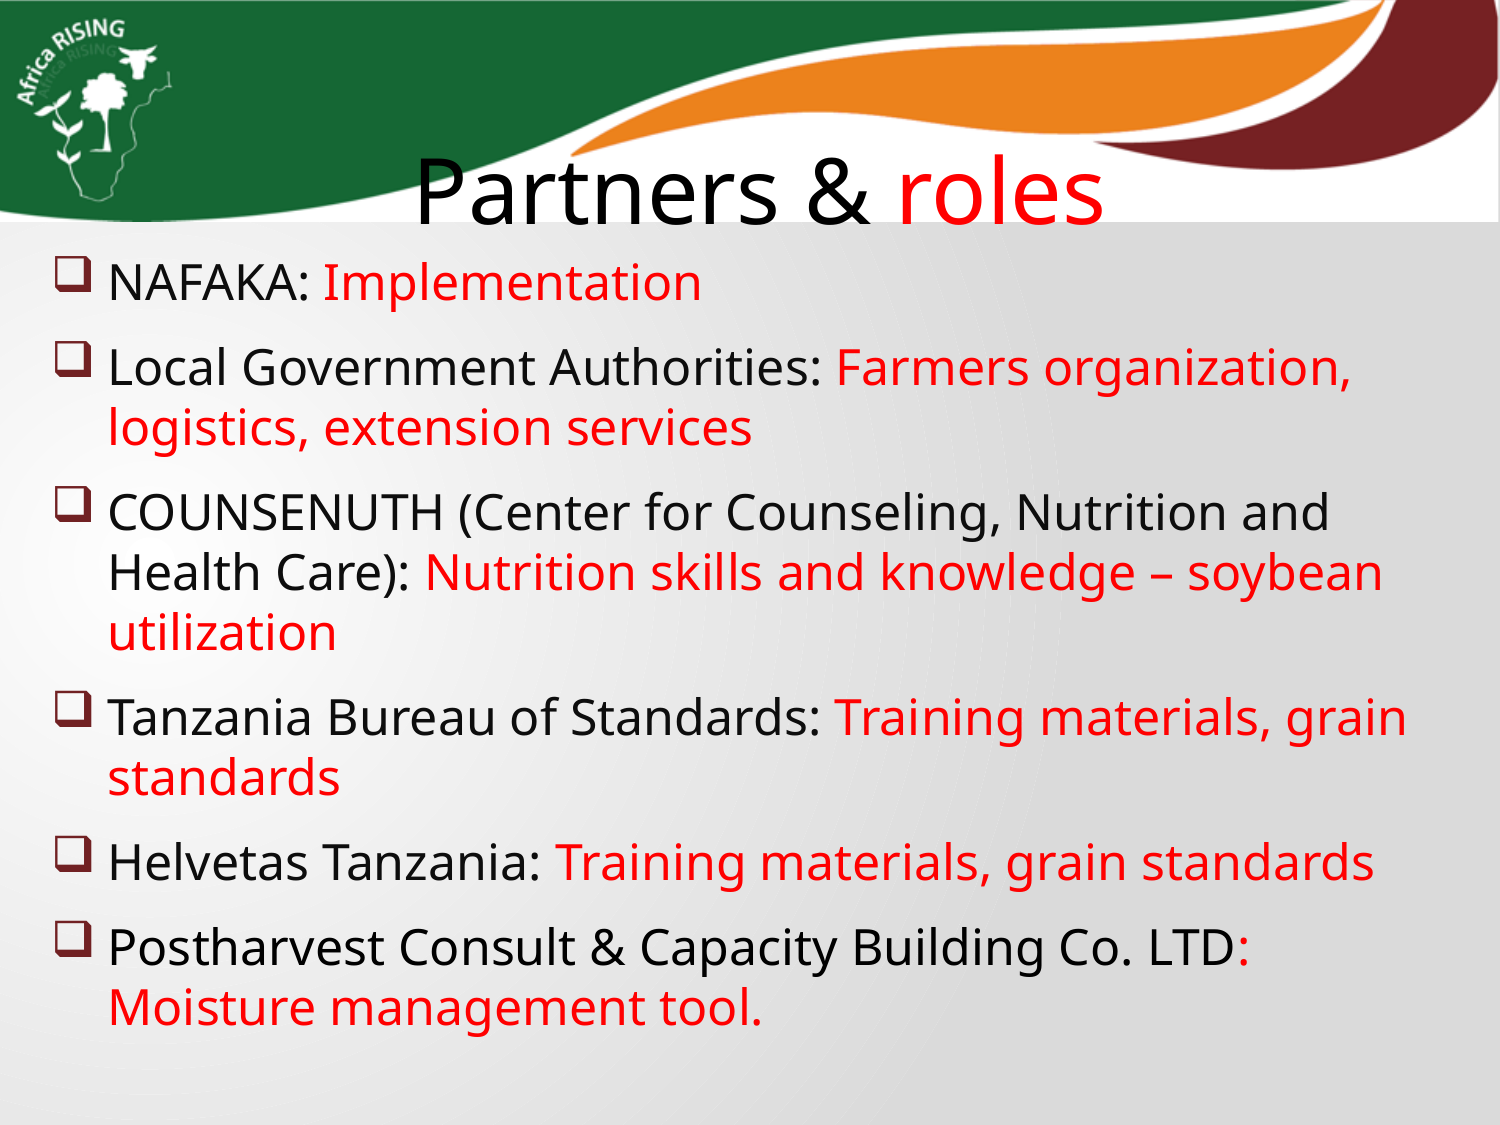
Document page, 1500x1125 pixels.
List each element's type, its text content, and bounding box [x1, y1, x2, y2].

text_box NAFAKA: Implementation Local Government Authorities: Farmers organization, logistics, extension services COUNSENUTH (Center for Counseling, Nutrition and Health Care): Nutrition skills and knowledge – soybean utilization Tanzania Bureau of Standards: Training materials, grain standards Helvetas Tanzania: Training materials, grain standards Postharvest Consult & Capacity Building Co. LTD: Moisture management tool. [17, 243, 1483, 1125]
list Partners & roles [112, 125, 1388, 243]
picture [0, 0, 1499, 222]
